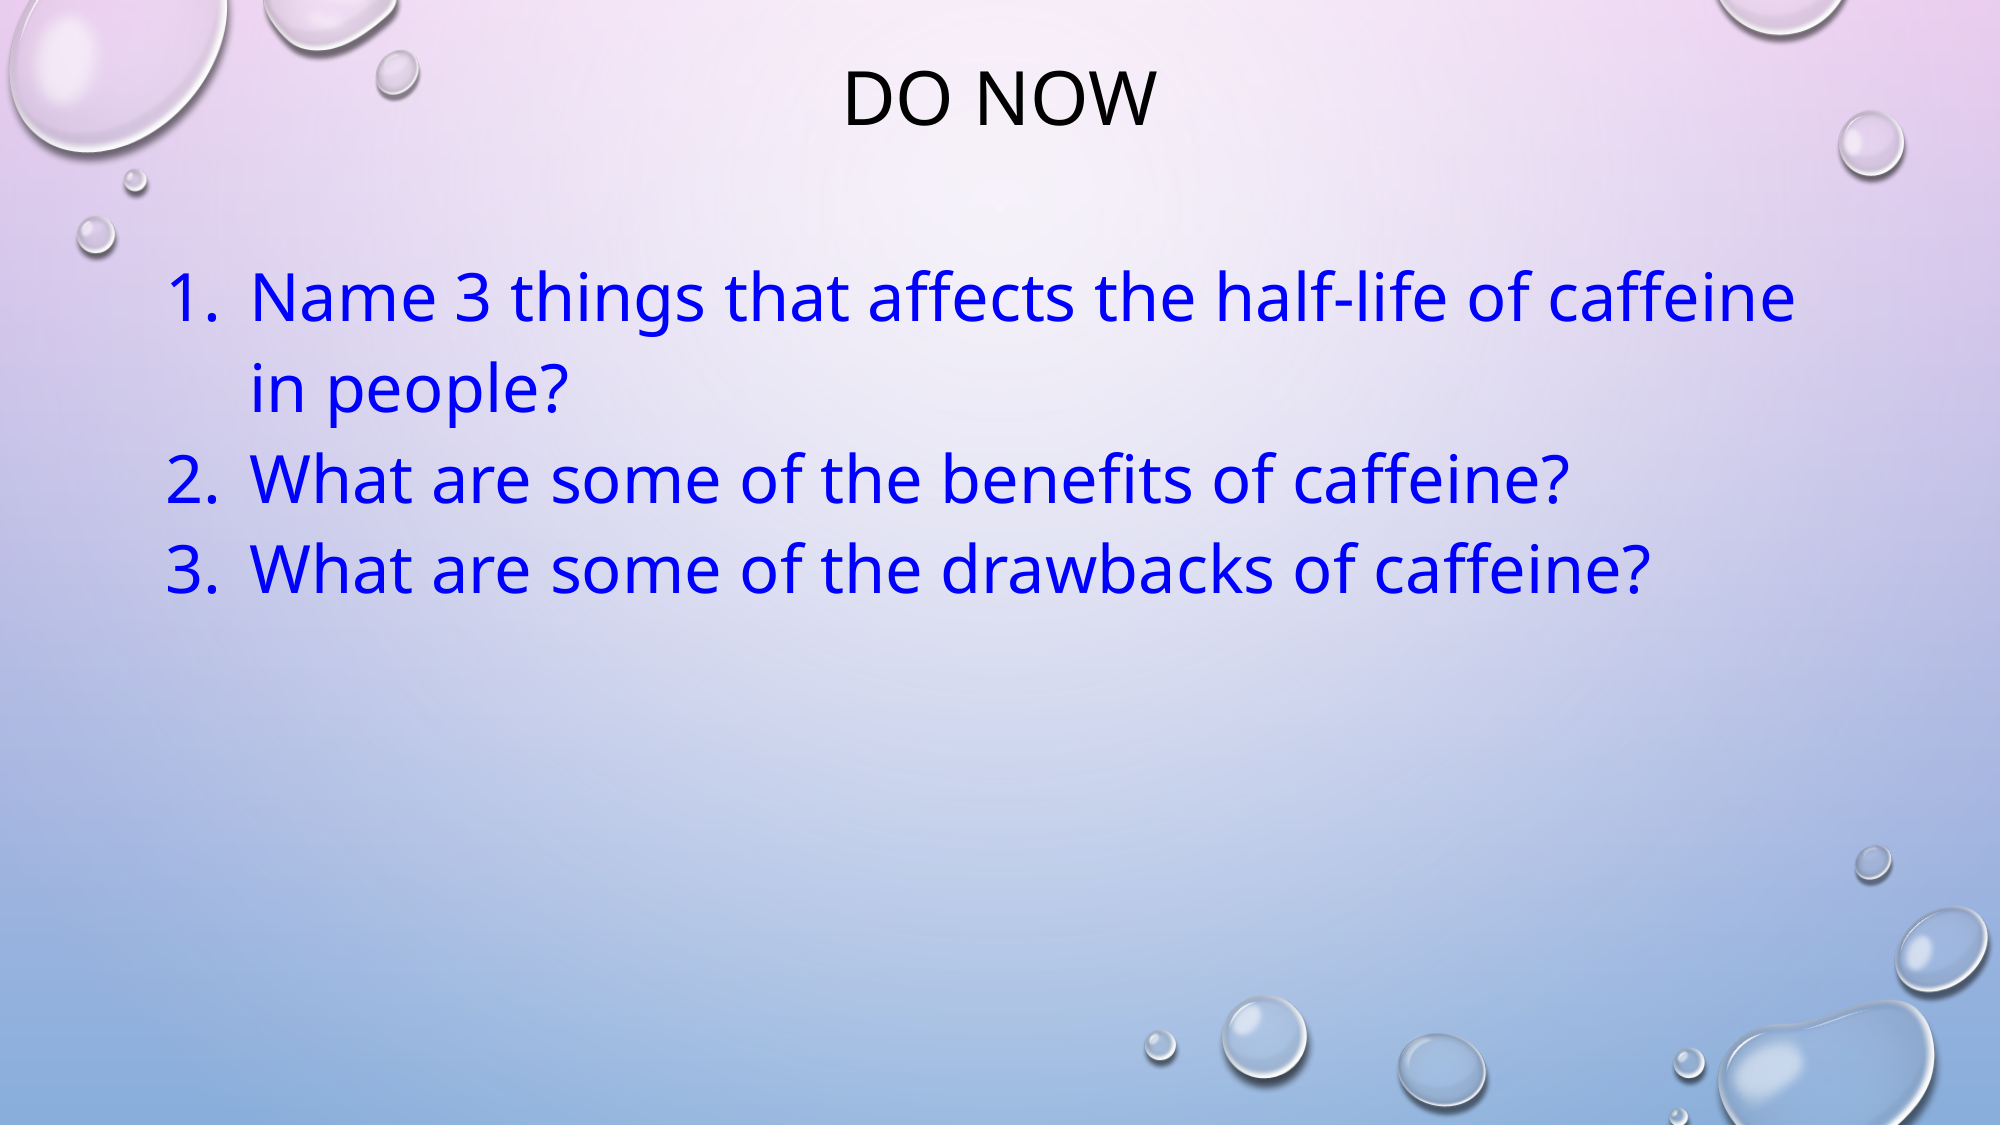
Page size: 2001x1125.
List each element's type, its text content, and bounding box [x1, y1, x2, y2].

table_header Name 3 things that affects the half-life of caffeine in people? What are some of the benefits of caffeine? What are some of the drawbacks of caffeine? [150, 243, 1850, 621]
picture [0, 0, 2000, 1125]
title Do now [149, 0, 1850, 262]
